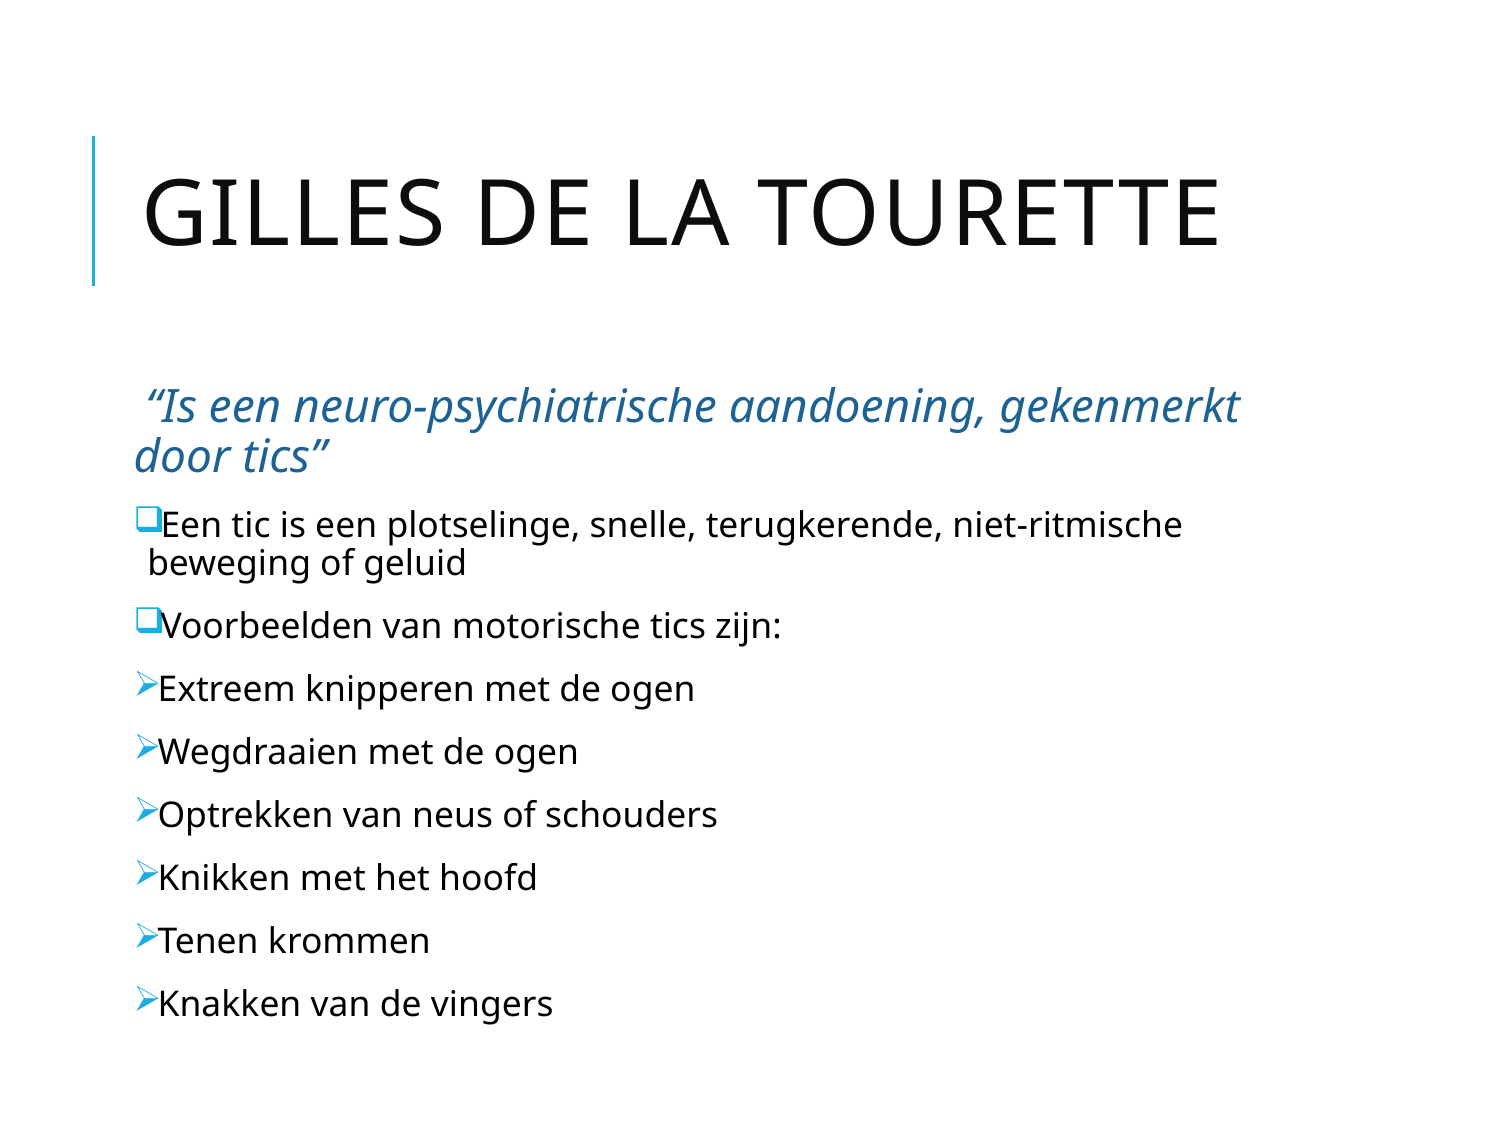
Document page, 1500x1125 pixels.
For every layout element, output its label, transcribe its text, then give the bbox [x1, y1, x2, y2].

list “Is een neuro-psychiatrische aandoening, gekenmerkt door tics” Een tic is een plotselinge, snelle, terugkerende, niet-ritmische beweging of geluid Voorbeelden van motorische tics zijn: Extreem knipperen met de ogen Wegdraaien met de ogen Optrekken van neus of schouders Knikken met het hoofd Tenen krommen Knakken van de vingers [126, 375, 1322, 1035]
title Gilles de la Tourette [126, 96, 1322, 342]
